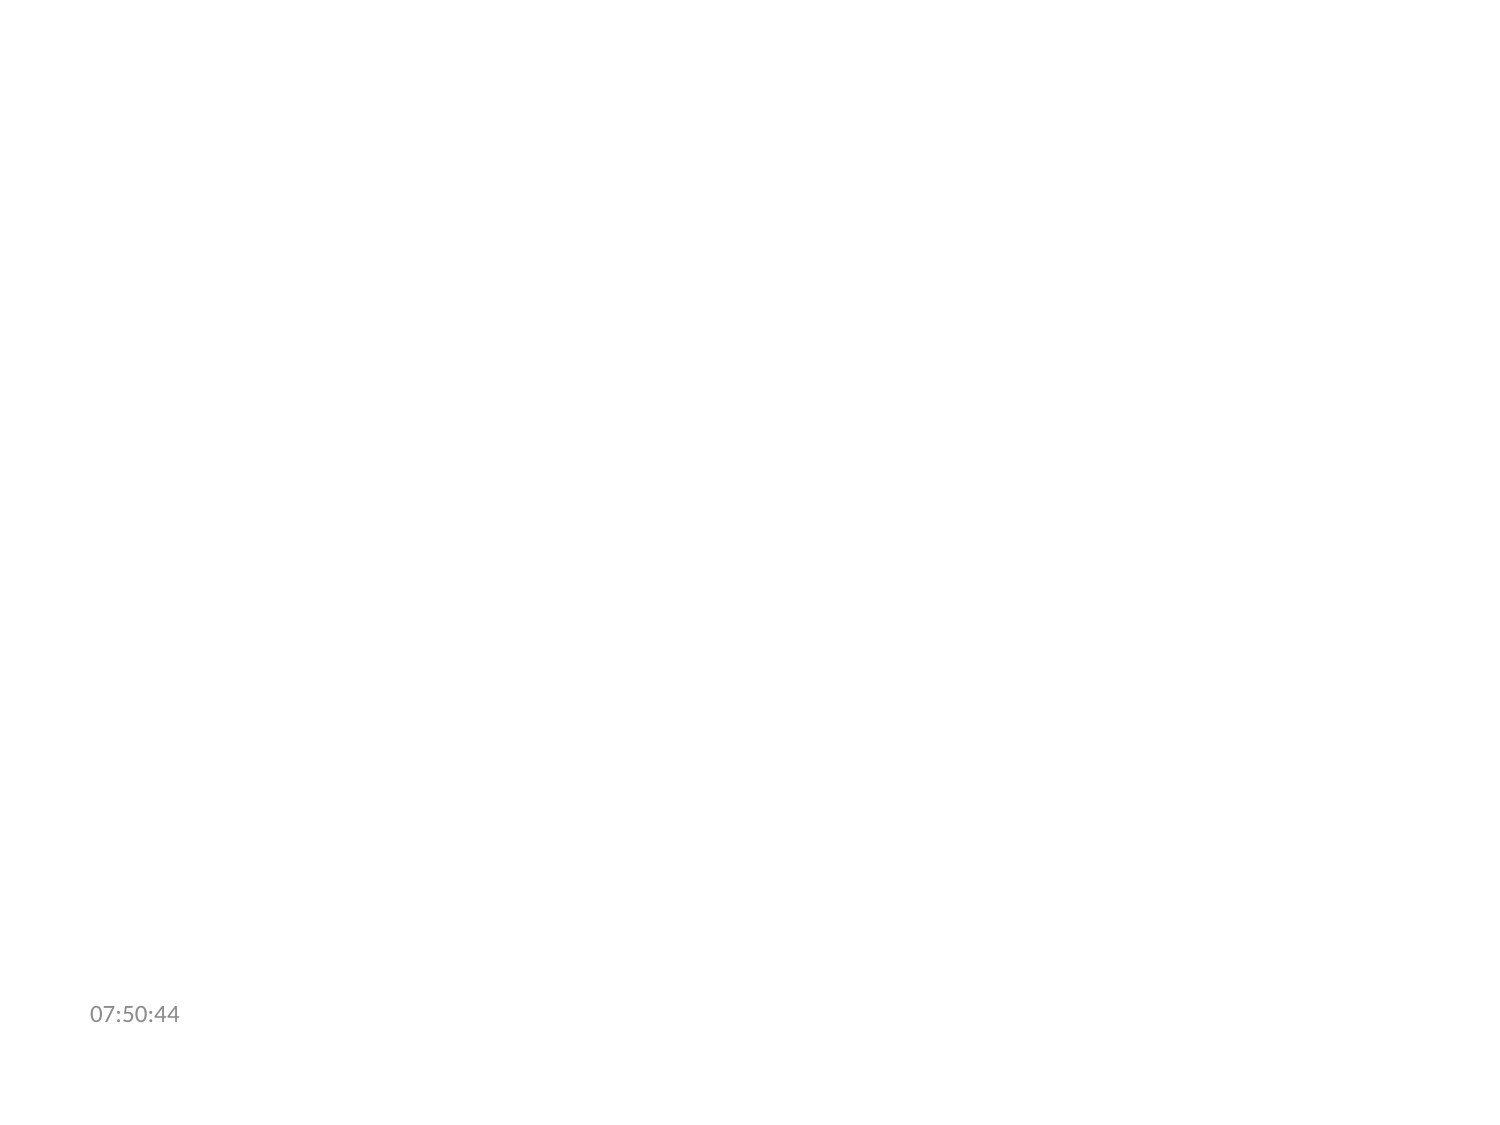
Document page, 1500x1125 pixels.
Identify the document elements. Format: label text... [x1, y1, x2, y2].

text_box 15:35:09 [75, 982, 425, 1043]
